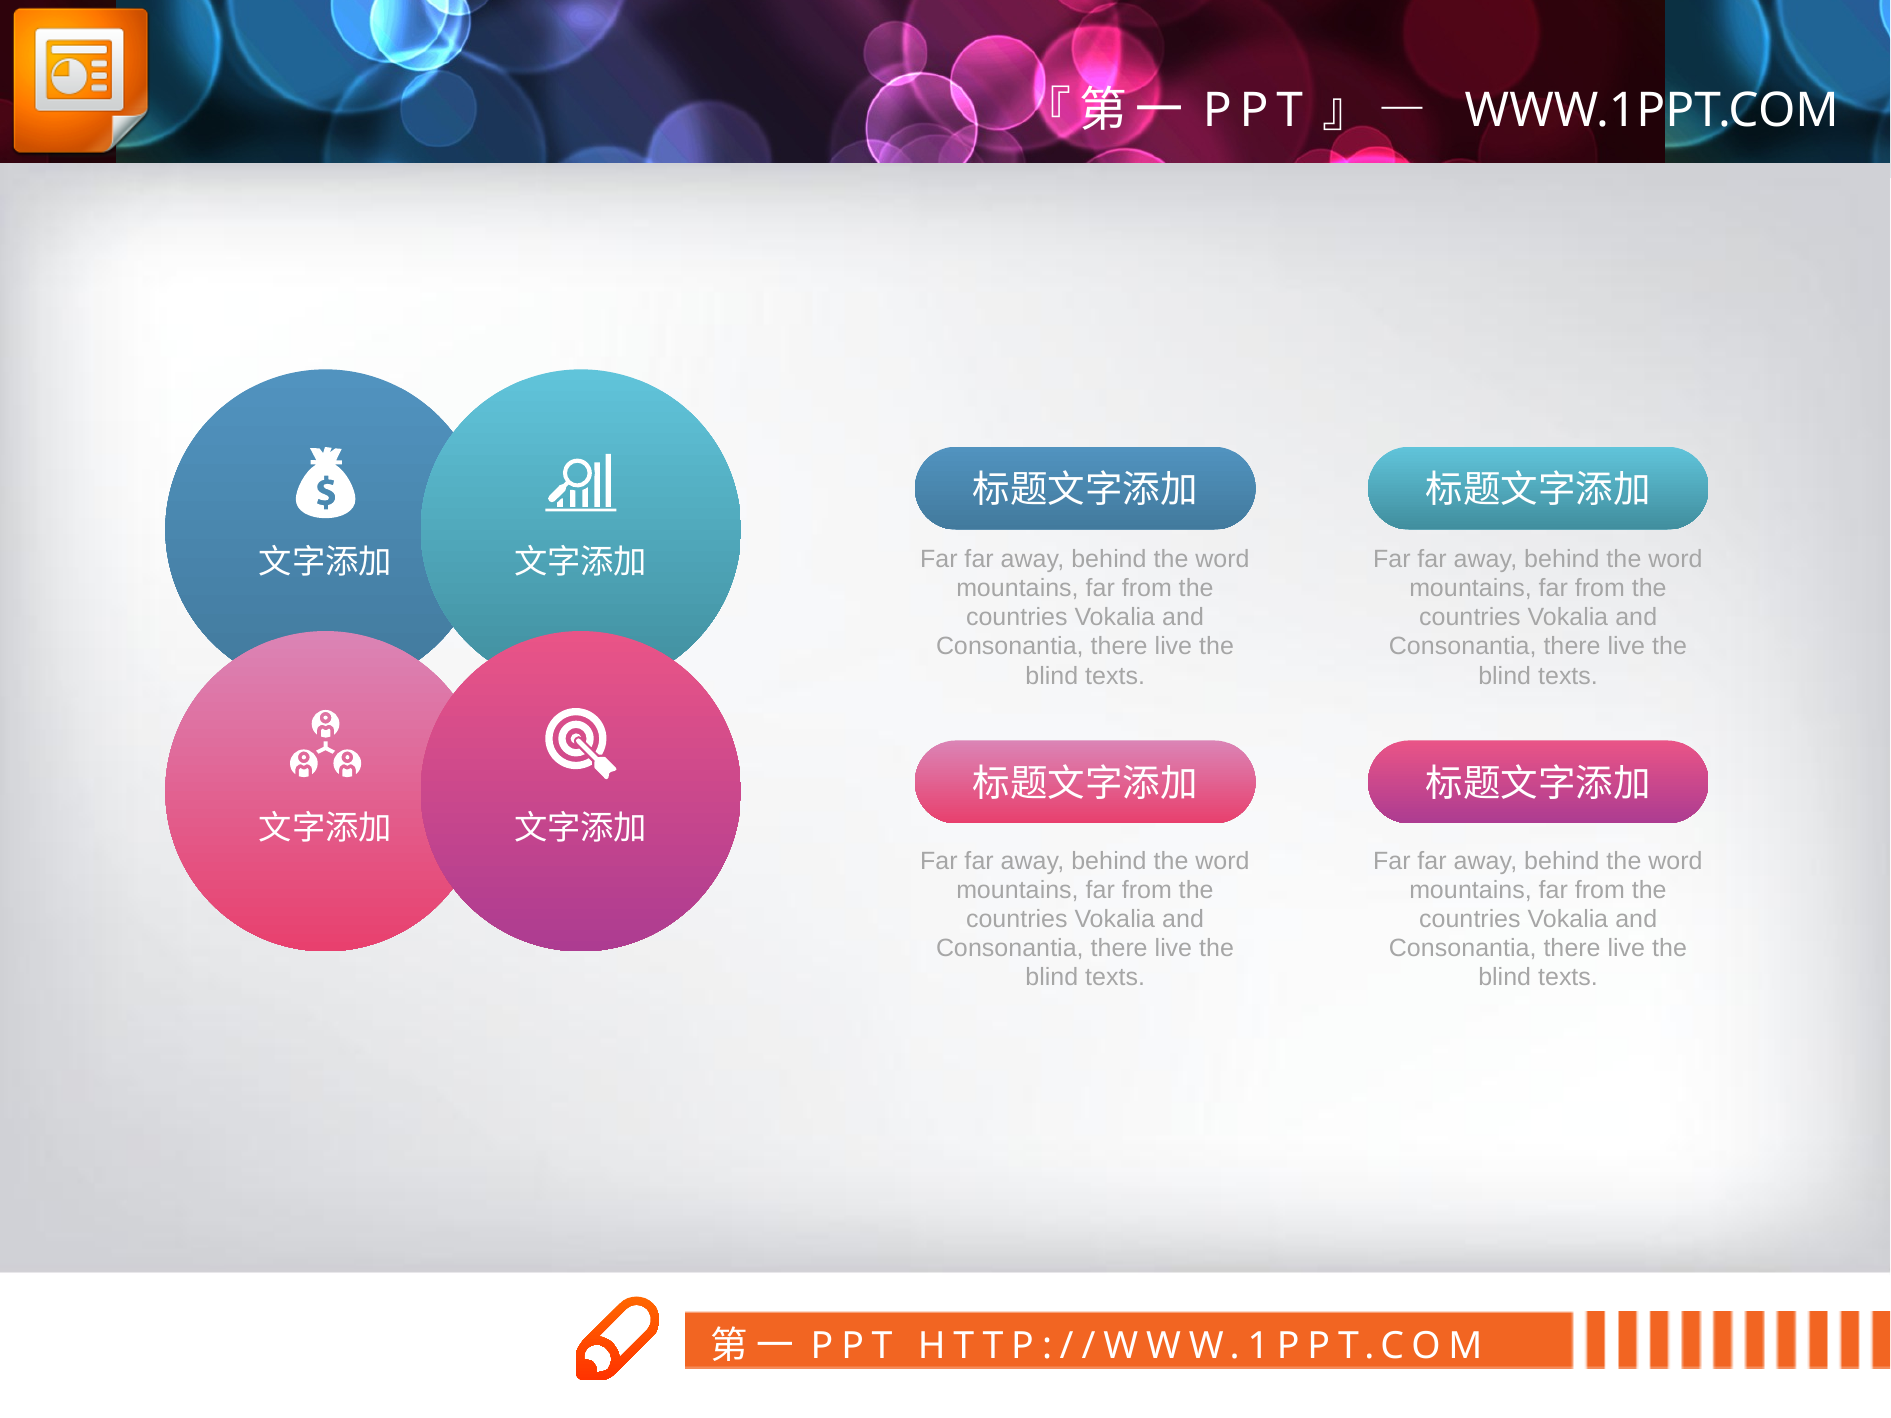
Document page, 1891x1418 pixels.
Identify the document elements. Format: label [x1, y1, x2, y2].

text_box [914, 446, 1256, 691]
text_box [165, 369, 742, 952]
text_box [914, 740, 1256, 993]
picture [685, 1311, 1891, 1369]
text_box [1367, 446, 1709, 691]
picture [0, 0, 1891, 1275]
text_box [1367, 740, 1709, 993]
